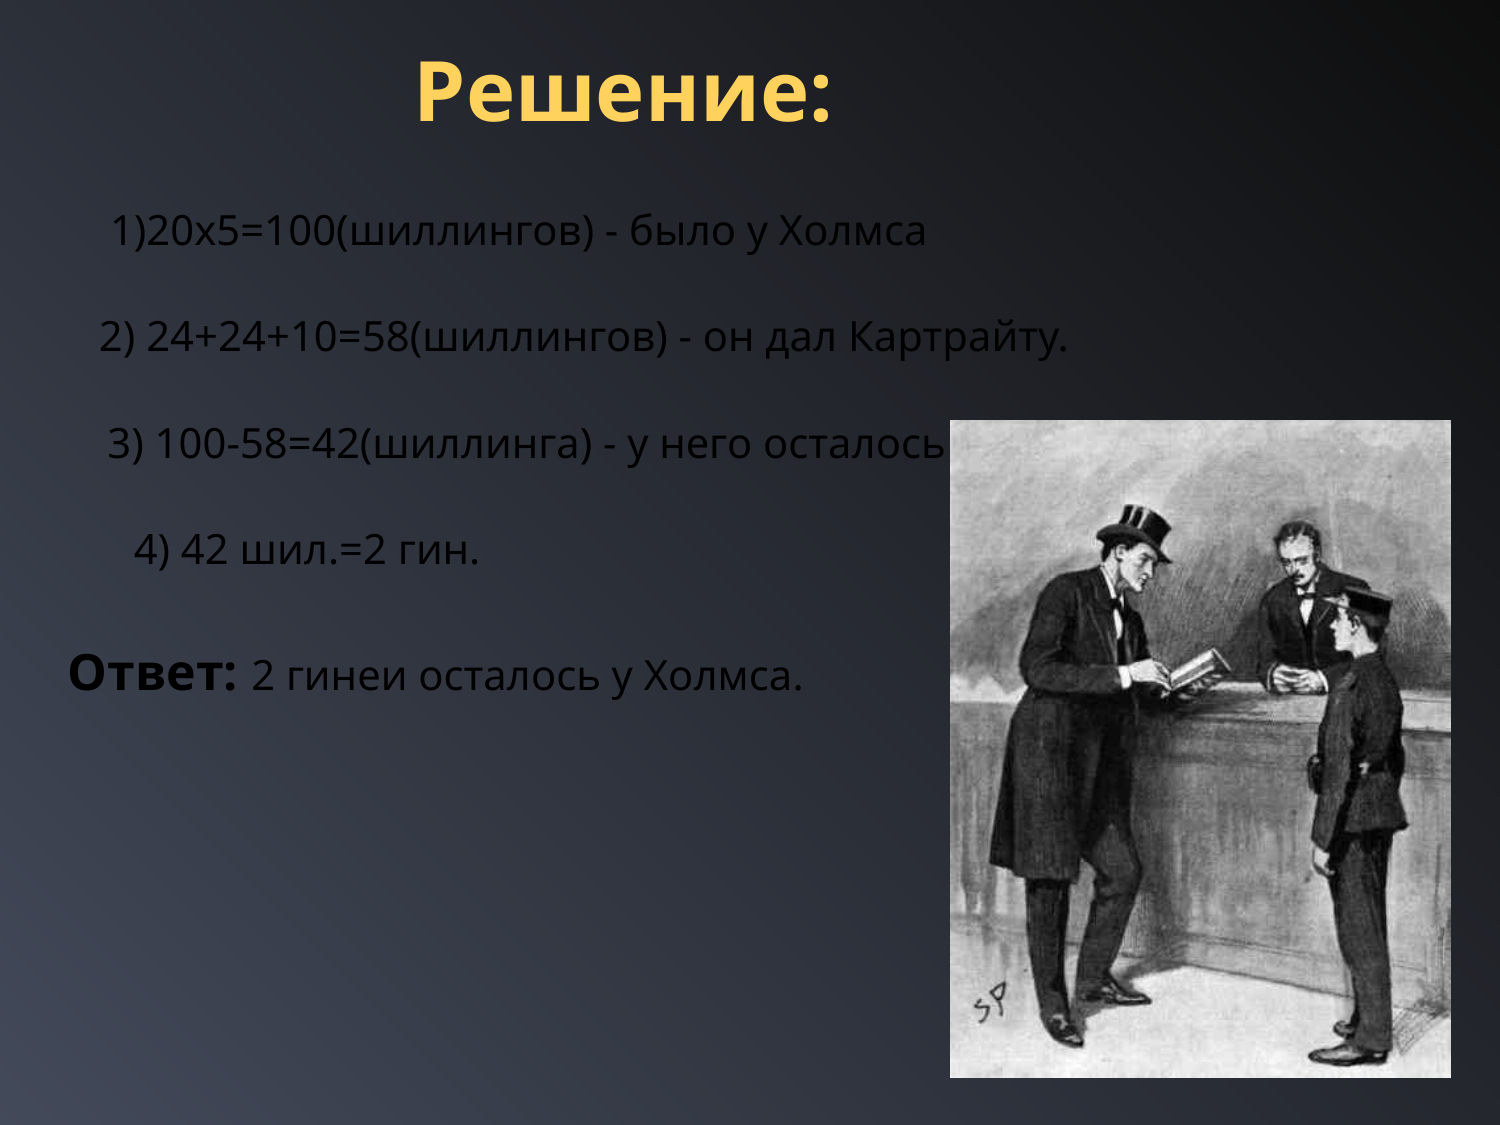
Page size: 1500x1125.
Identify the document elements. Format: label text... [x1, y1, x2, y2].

text_box Ответ: 2 гинеи осталось у Холмса. [53, 633, 944, 709]
text_box 4) 42 шил.=2 гин. [119, 515, 496, 580]
picture [950, 420, 1451, 1078]
text_box Решение: [391, 30, 857, 146]
text_box 2) 24+24+10=58(шиллингов) - он дал Картрайту. [84, 302, 1084, 368]
text_box 3) 100-58=42(шиллинга) - у него осталось [92, 408, 961, 474]
text_box 1)20х5=100(шиллингов) - было у Холмса [95, 196, 943, 262]
